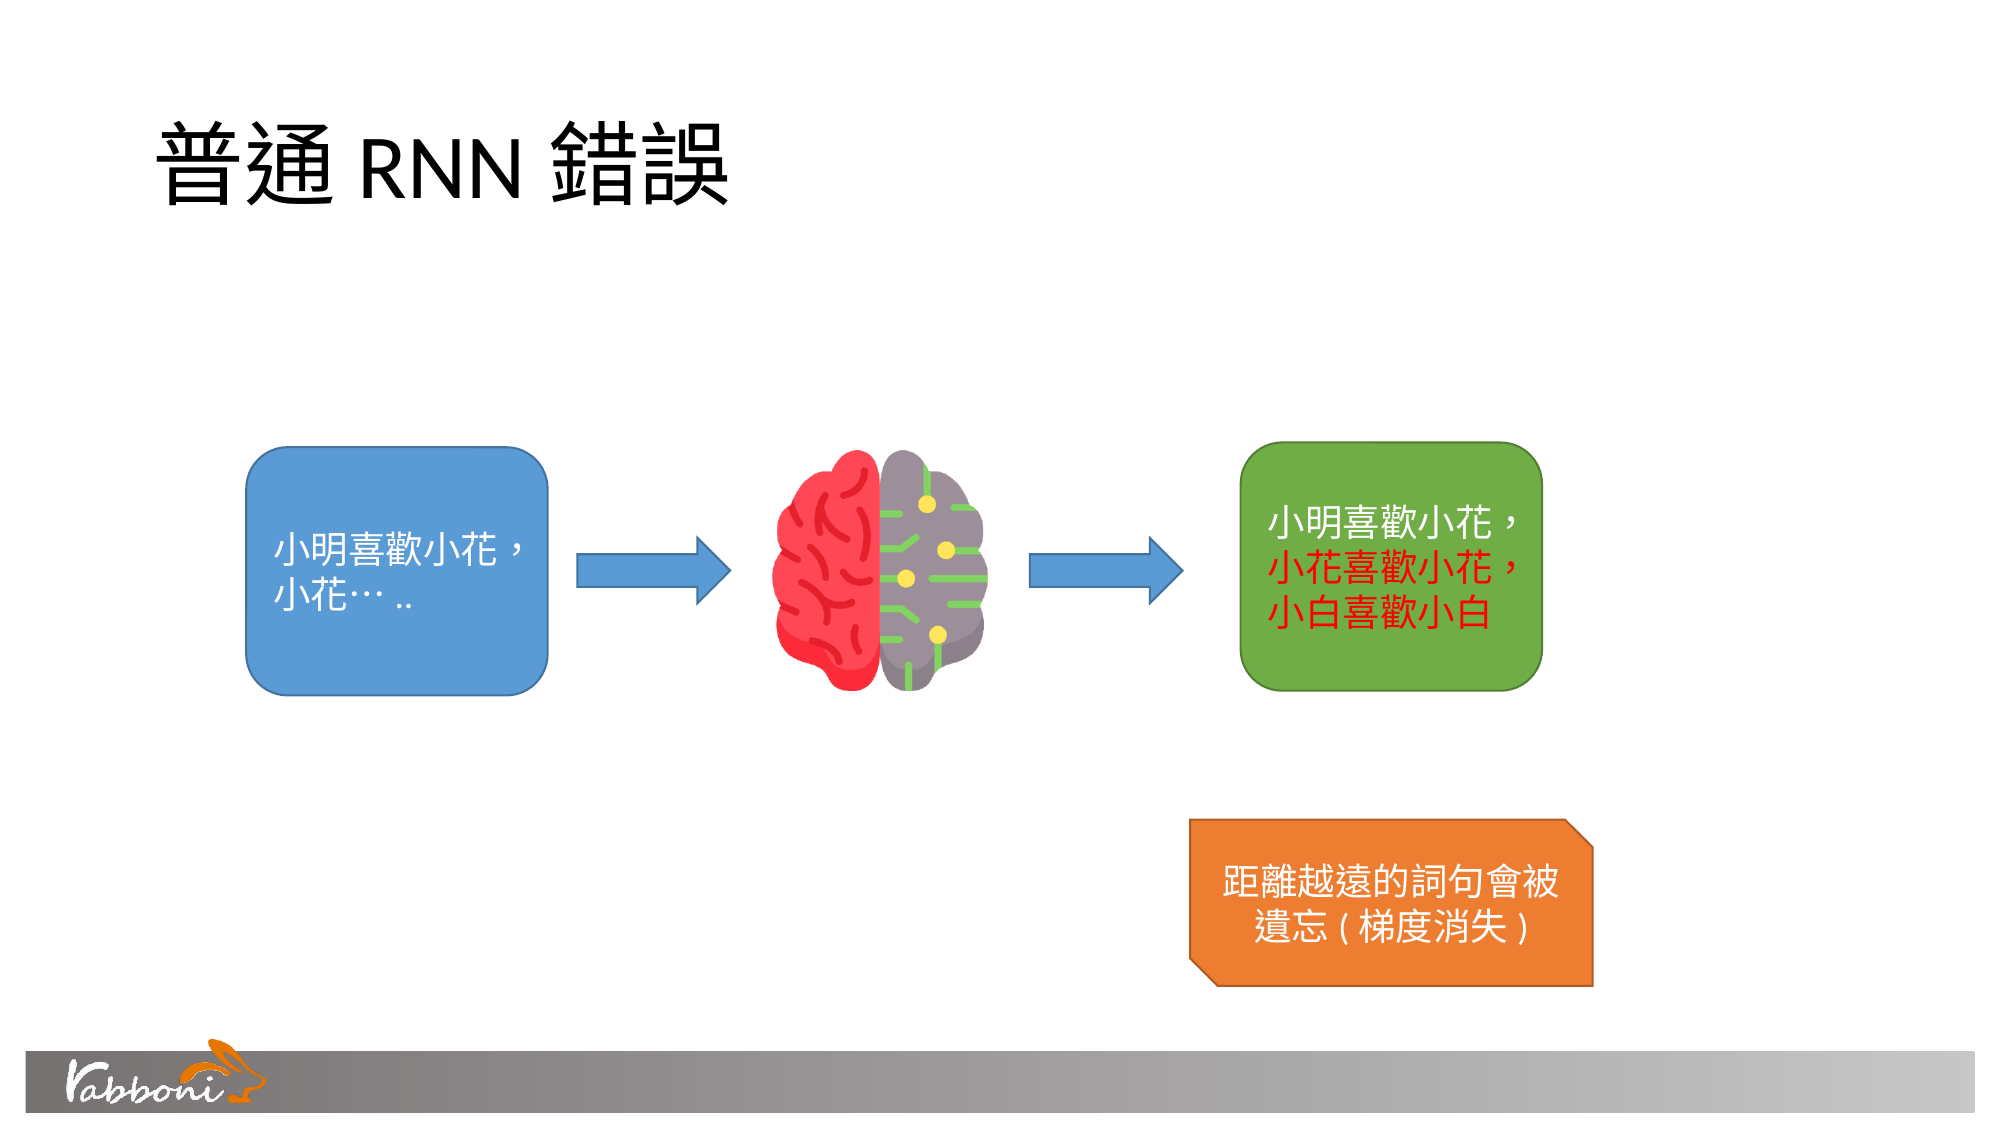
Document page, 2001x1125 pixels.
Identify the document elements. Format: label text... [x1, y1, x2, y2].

text_box [576, 535, 732, 606]
title 普通RNN錯誤 [137, 59, 1863, 278]
text_box [1028, 535, 1184, 606]
text_box 小明喜歡小花， 小花….. [245, 446, 549, 697]
picture [760, 450, 1000, 691]
text_box 距離越遠的詞句會被遺忘(梯度消失) [1189, 818, 1594, 987]
text_box 小明喜歡小花， 小花喜歡小花， 小白喜歡小白 [1239, 441, 1544, 692]
picture [66, 1029, 268, 1112]
